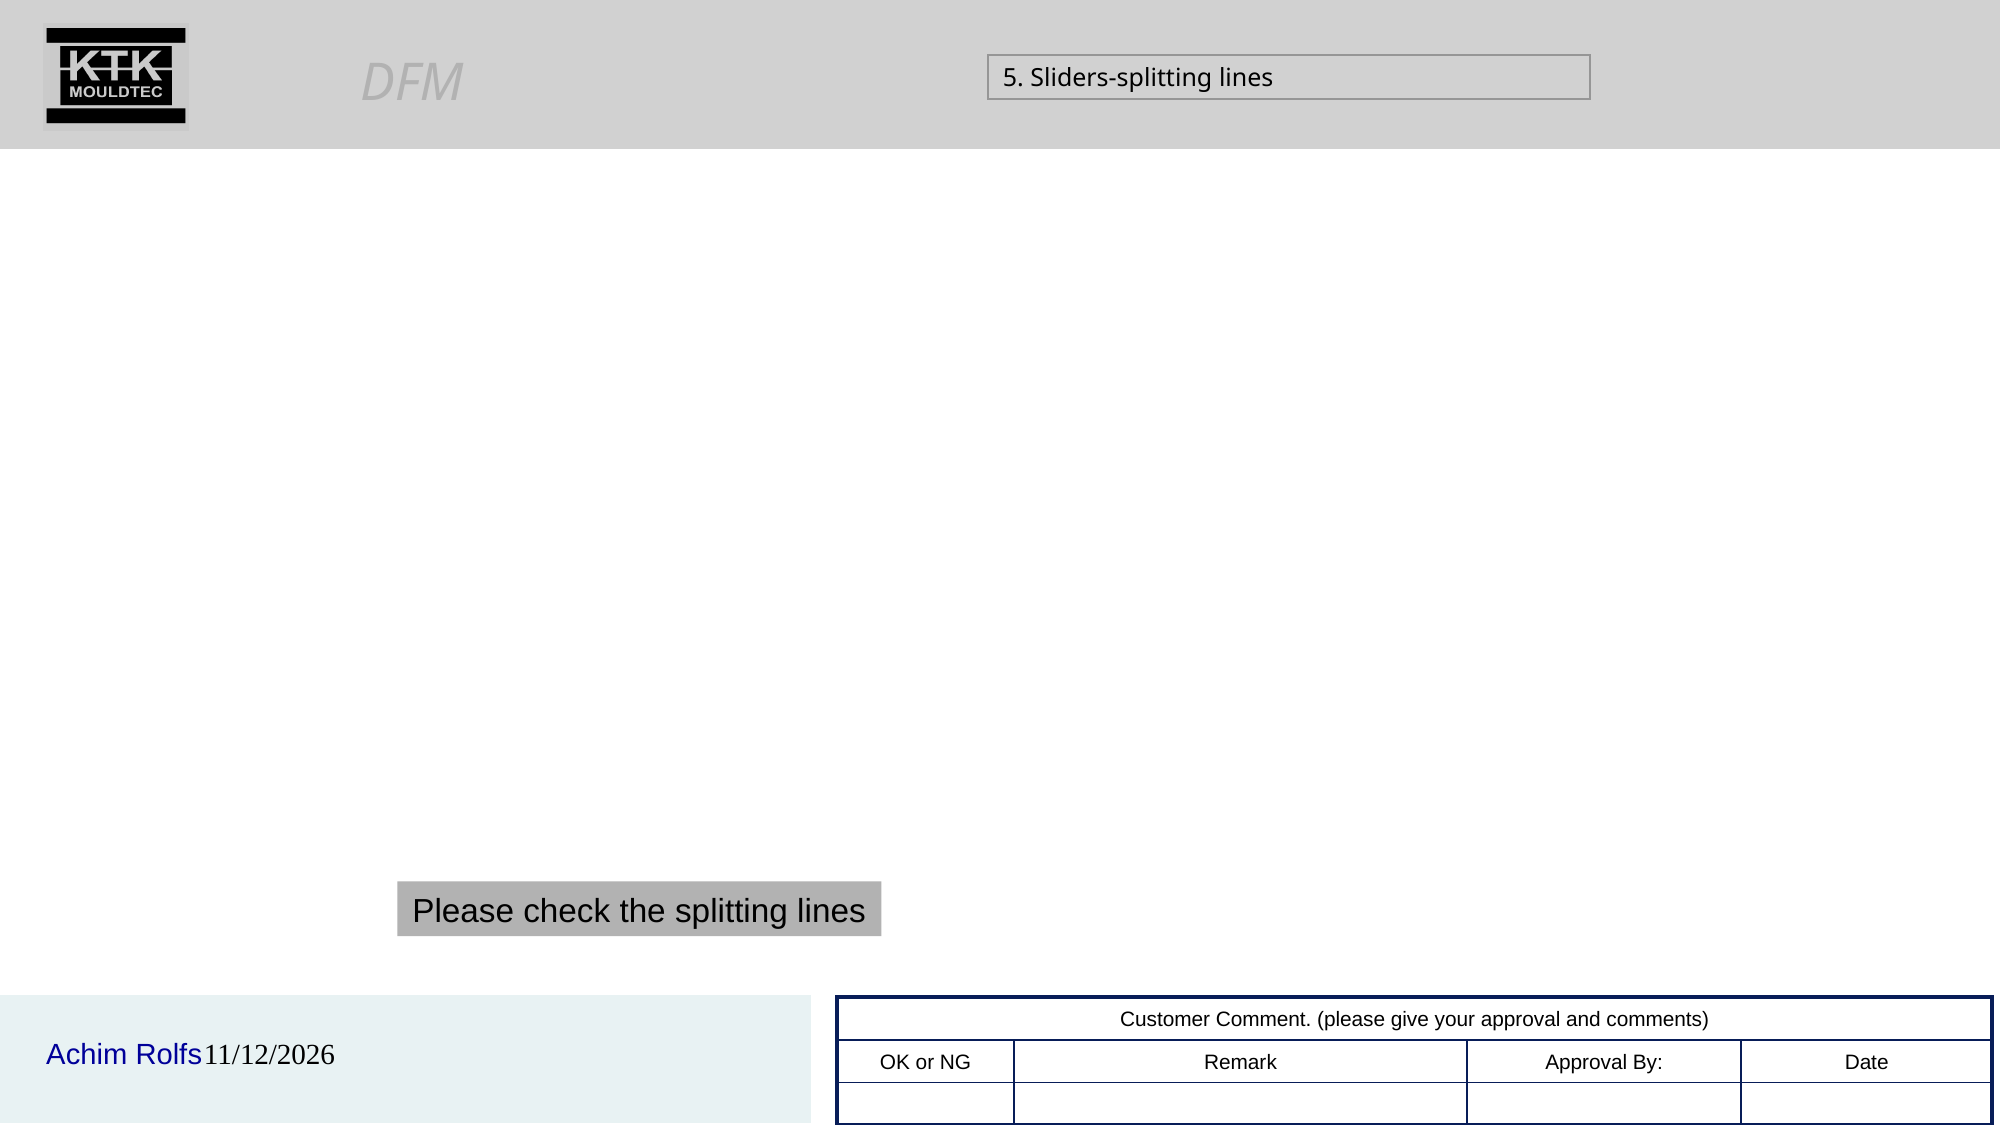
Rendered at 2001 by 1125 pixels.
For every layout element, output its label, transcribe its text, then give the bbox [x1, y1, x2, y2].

text_box Please check the splitting lines [397, 881, 882, 937]
text_box 5. Sliders-splitting lines [988, 54, 1591, 100]
slide_number [188, 1027, 433, 1106]
